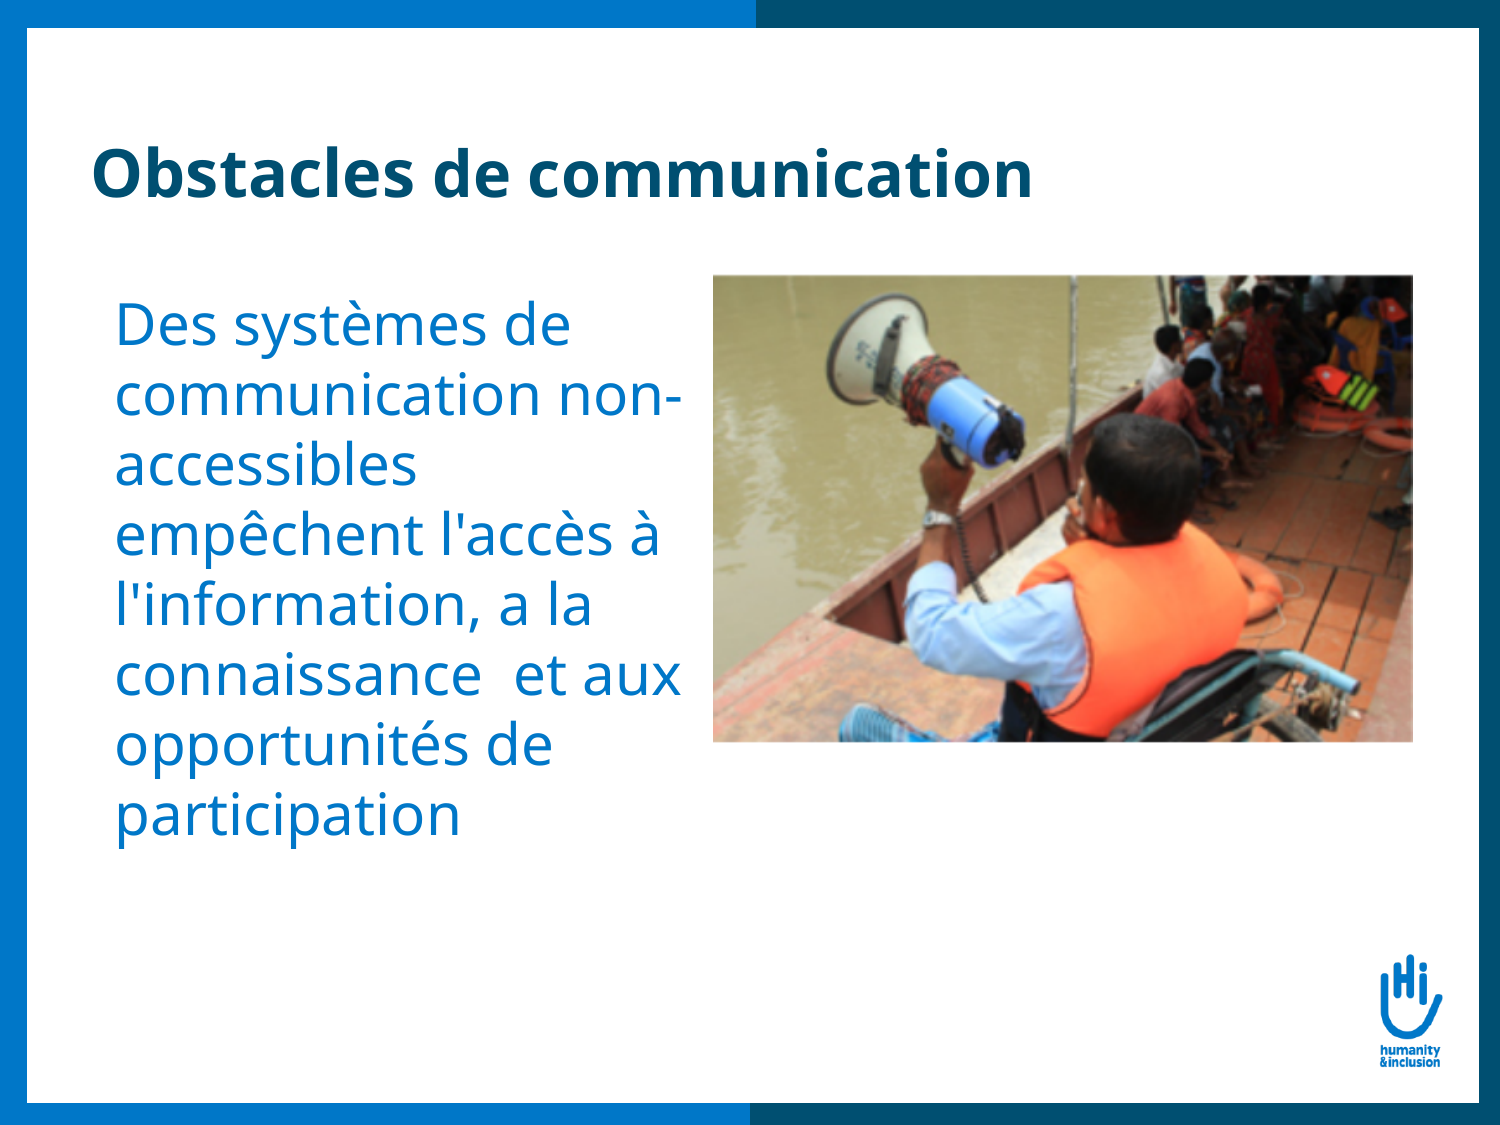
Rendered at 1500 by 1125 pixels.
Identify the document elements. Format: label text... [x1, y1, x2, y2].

picture [1369, 942, 1451, 1078]
picture [712, 274, 1413, 747]
title Obstacles de communication [78, 80, 1420, 262]
text_box Des systèmes de communication non-accessibles empêchent l'accès à l'information, a la connaissance et aux opportunités de participation [100, 280, 713, 855]
